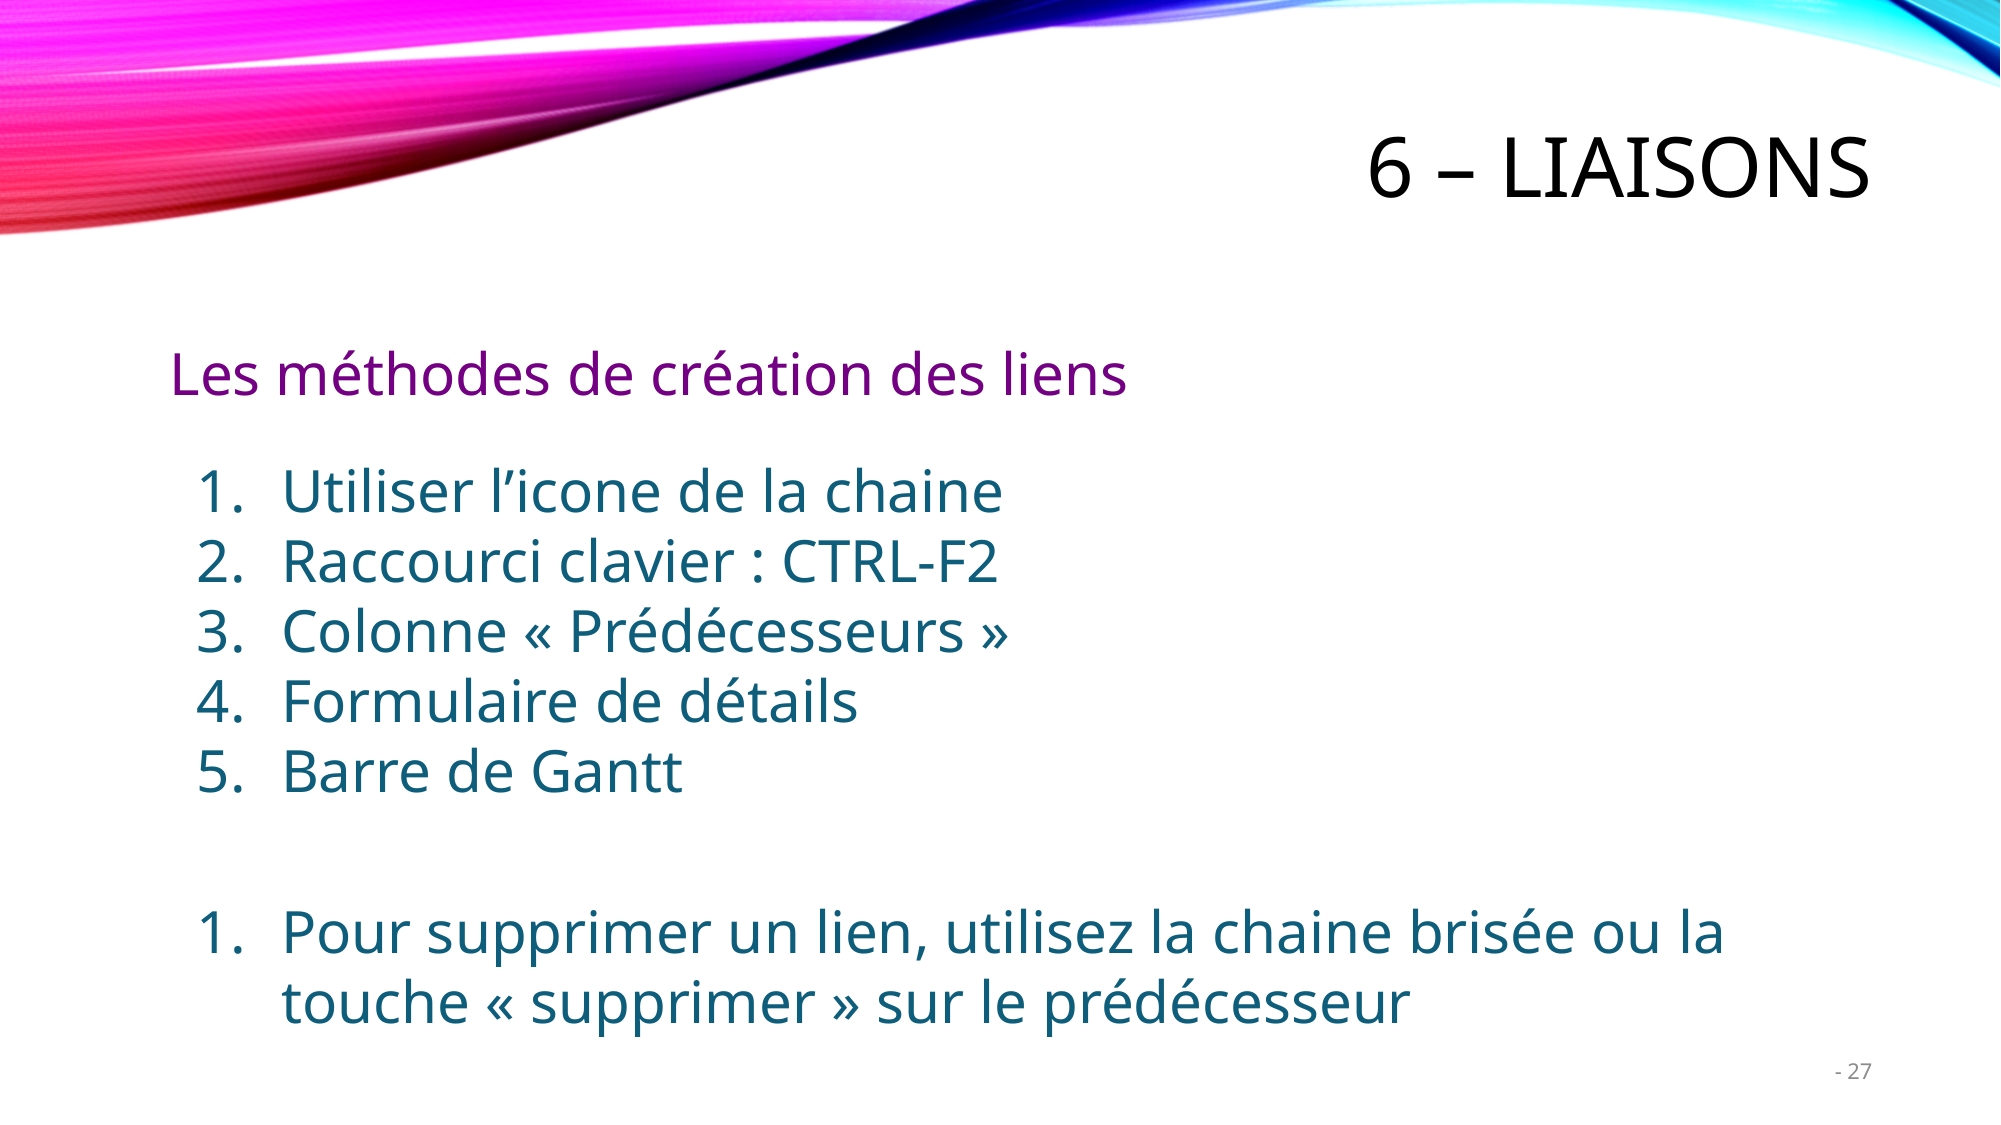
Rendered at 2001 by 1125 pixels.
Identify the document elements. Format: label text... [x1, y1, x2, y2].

picture [1890, 0, 2000, 75]
title 6 – Liaisons [474, 64, 1888, 277]
text_box Les méthodes de création des liens [154, 259, 1829, 415]
text_box Pour supprimer un lien, utilisez la chaine brisée ou la touche « supprimer » sur le prédécesseur [182, 887, 1802, 1043]
picture [1910, 0, 2000, 45]
slide_number 27 [1808, 1042, 1888, 1103]
picture [0, 0, 2000, 237]
text_box Utiliser l’icone de la chaine Raccourci clavier : CTRL-F2 Colonne « Prédécesseurs » Formulaire de détails Barre de Gantt [182, 446, 1802, 812]
